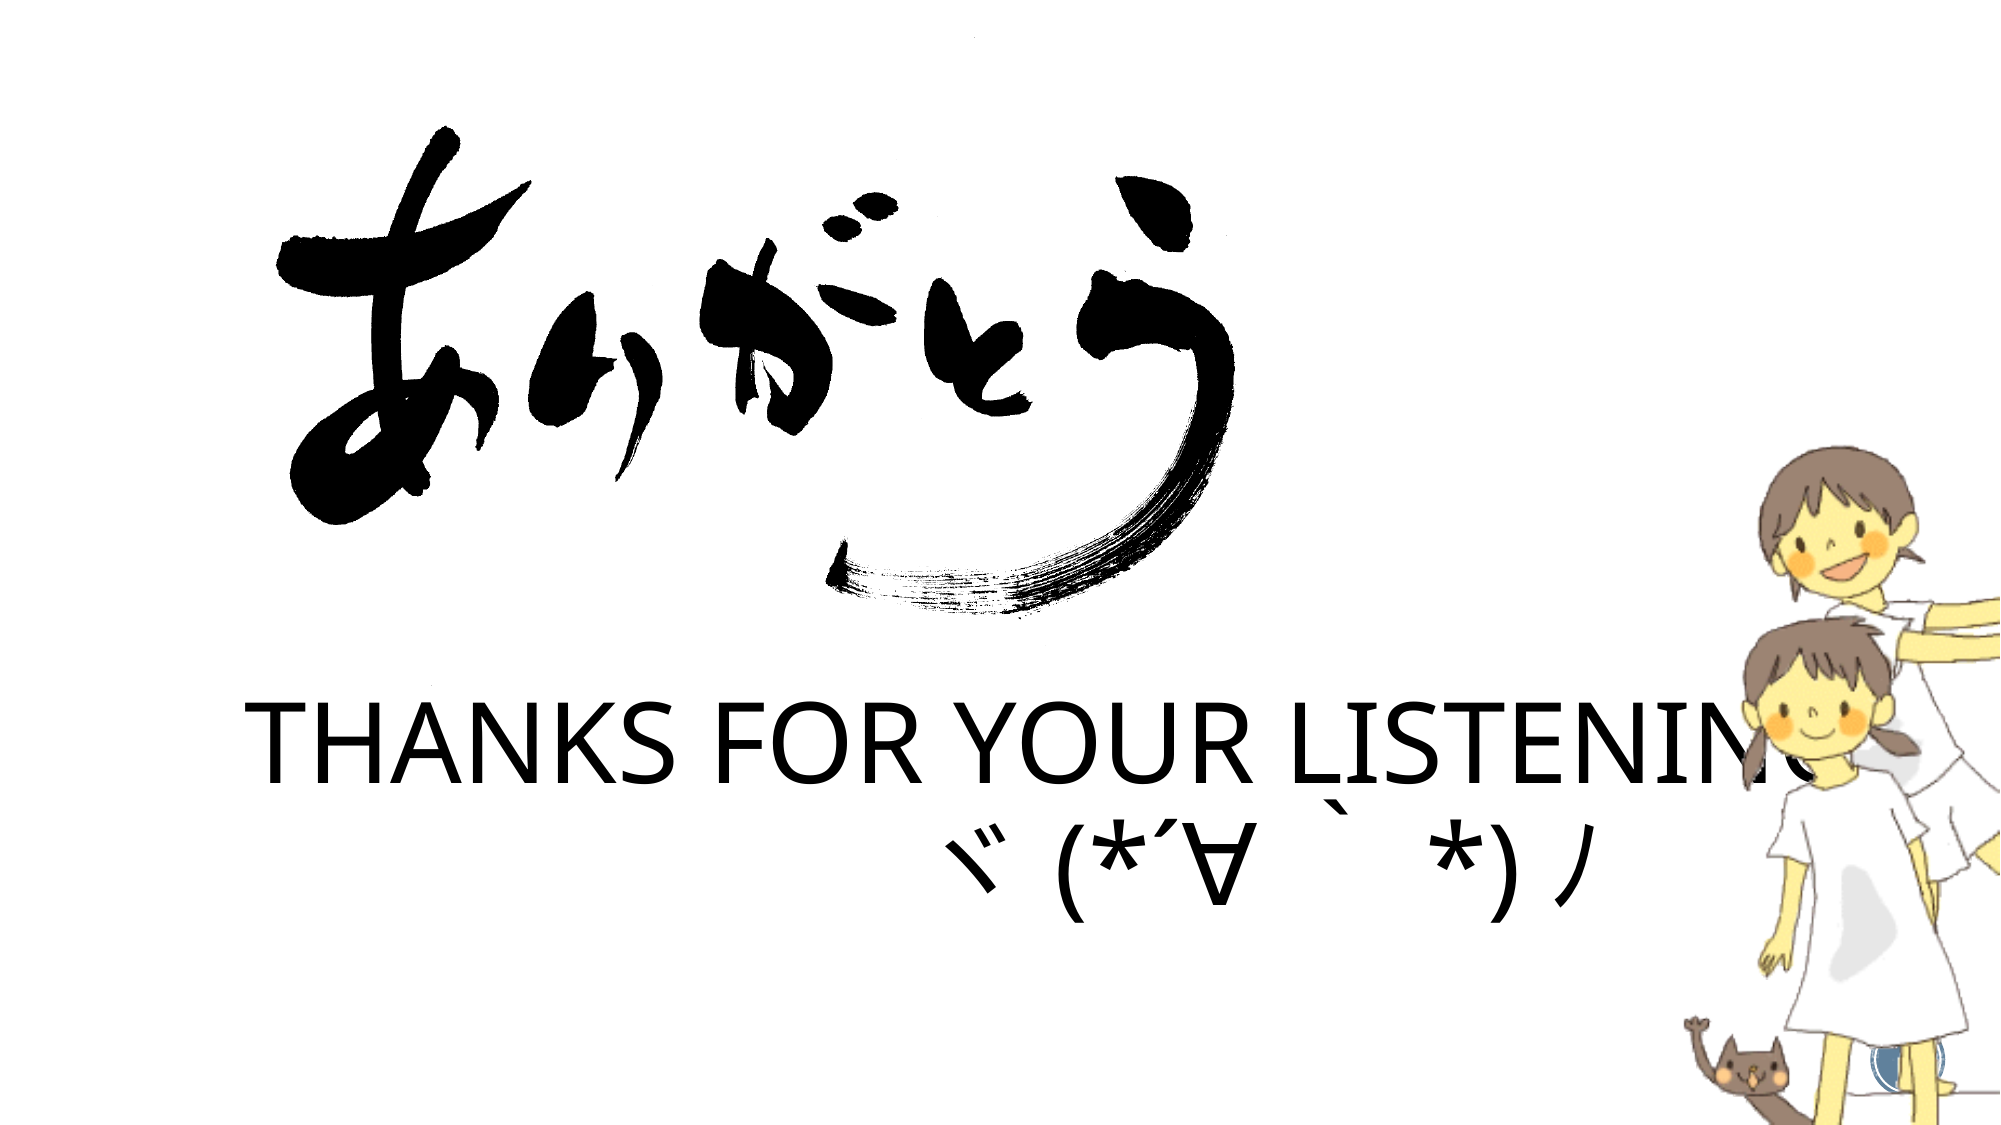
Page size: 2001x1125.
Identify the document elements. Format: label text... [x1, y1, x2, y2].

picture [1388, 205, 2000, 1125]
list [194, 38, 1319, 697]
title thanks for your listening ヾ(*´∀｀*)ﾉ [229, 676, 1387, 940]
